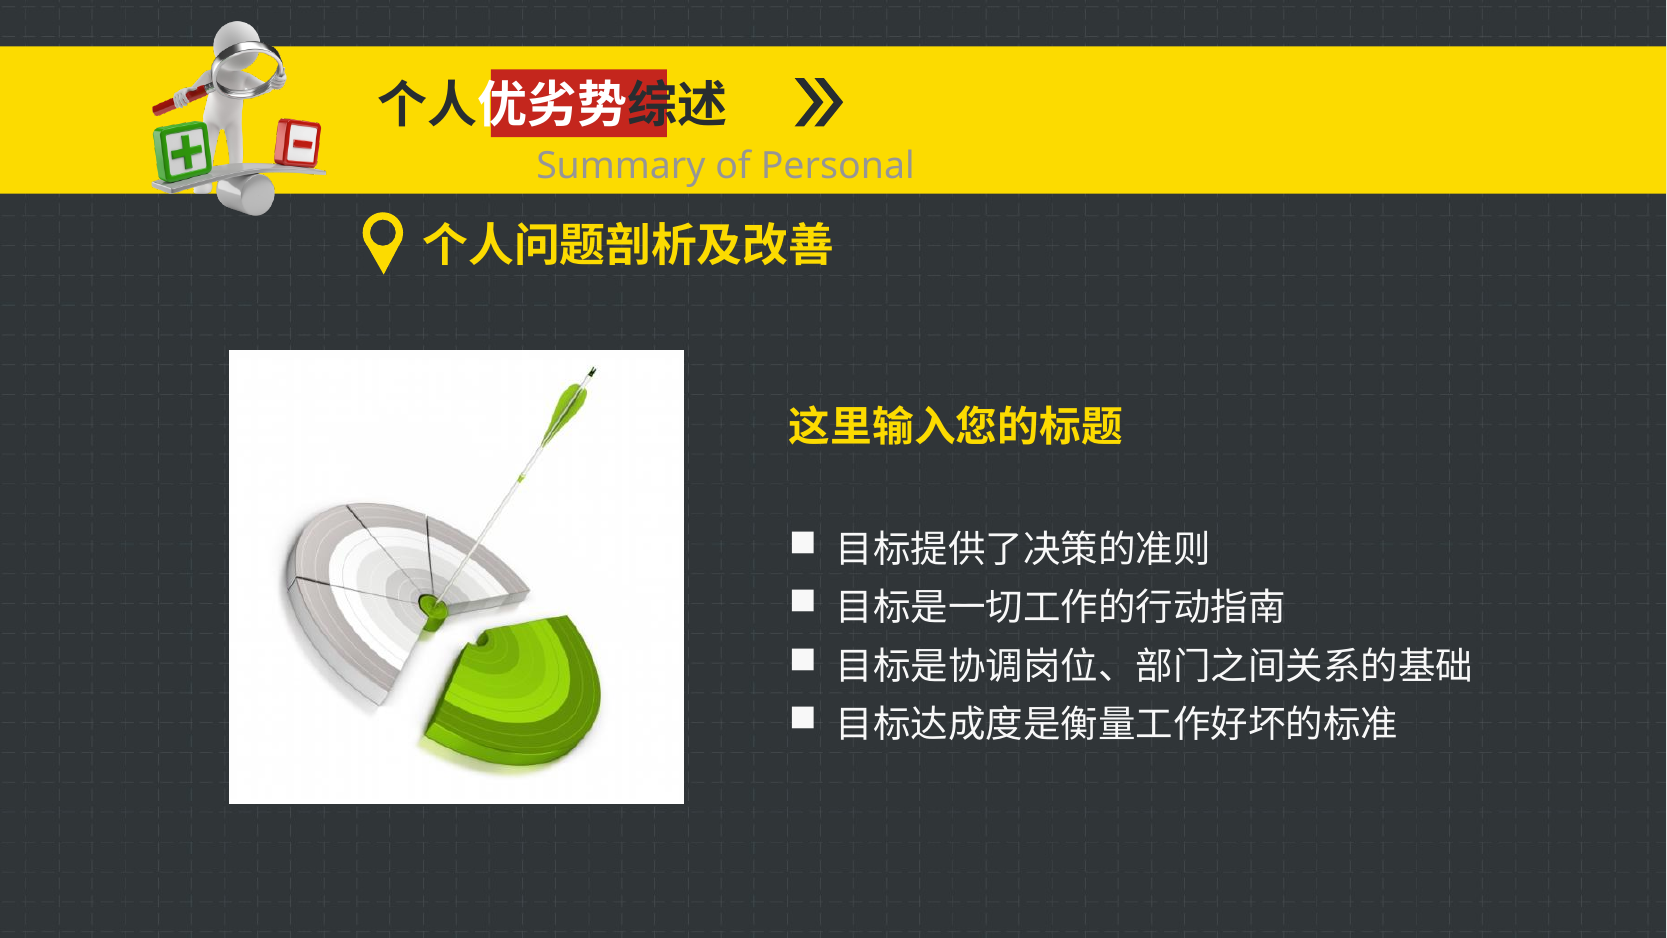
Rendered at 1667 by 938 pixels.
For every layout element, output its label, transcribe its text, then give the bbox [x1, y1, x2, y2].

text_box [331, 46, 1667, 194]
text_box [362, 211, 404, 275]
title 个人优劣势综述 [364, 51, 793, 155]
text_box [794, 77, 844, 127]
text_box 这里输入您的标题 [774, 377, 1495, 457]
picture [0, 0, 1667, 938]
text_box 目标提供了决策的准则 目标是一切工作的行动指南 目标是协调岗位、部门之间关系的基础 目标达成度是衡量工作好坏的标准 [774, 504, 1495, 753]
text_box Summary of Personal [521, 133, 998, 194]
text_box [0, 46, 140, 194]
text_box 个人问题剖析及改善 [408, 208, 999, 279]
